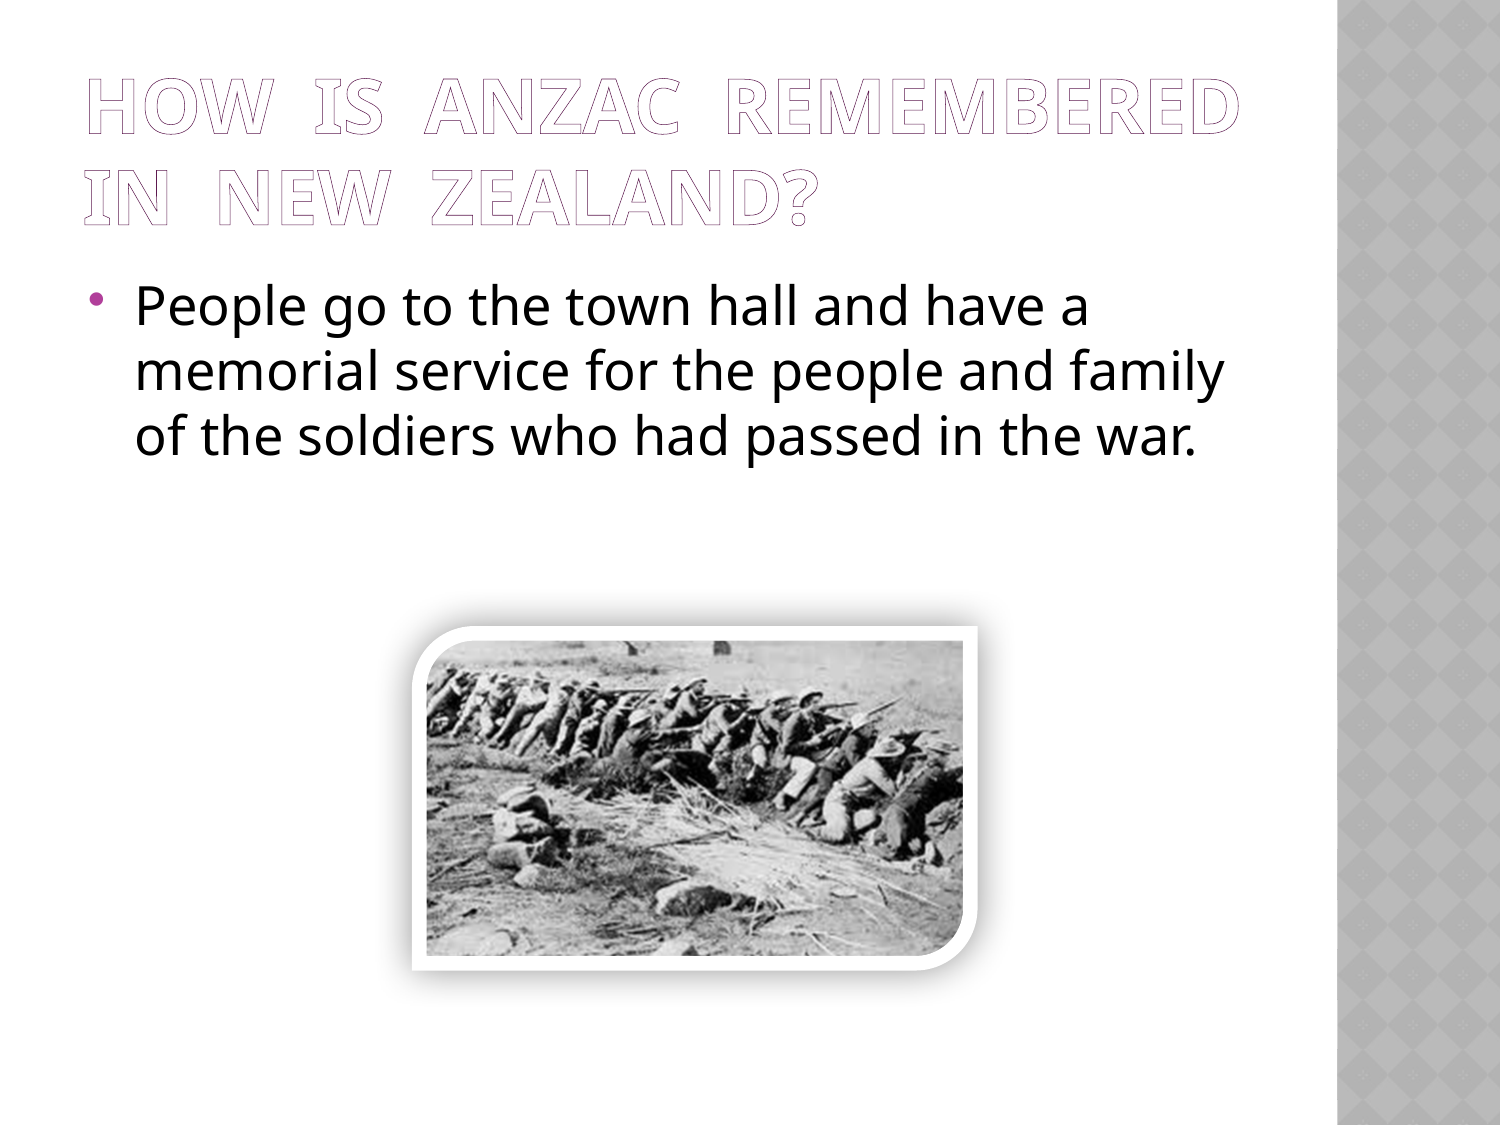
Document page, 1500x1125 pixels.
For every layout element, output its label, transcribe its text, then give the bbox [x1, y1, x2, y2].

list People go to the town hall and have a memorial service for the people and family of the soldiers who had passed in the war. [75, 264, 1263, 1059]
picture [418, 632, 971, 964]
title How is ANZAC remembered in New Zealand? [75, 52, 1263, 240]
